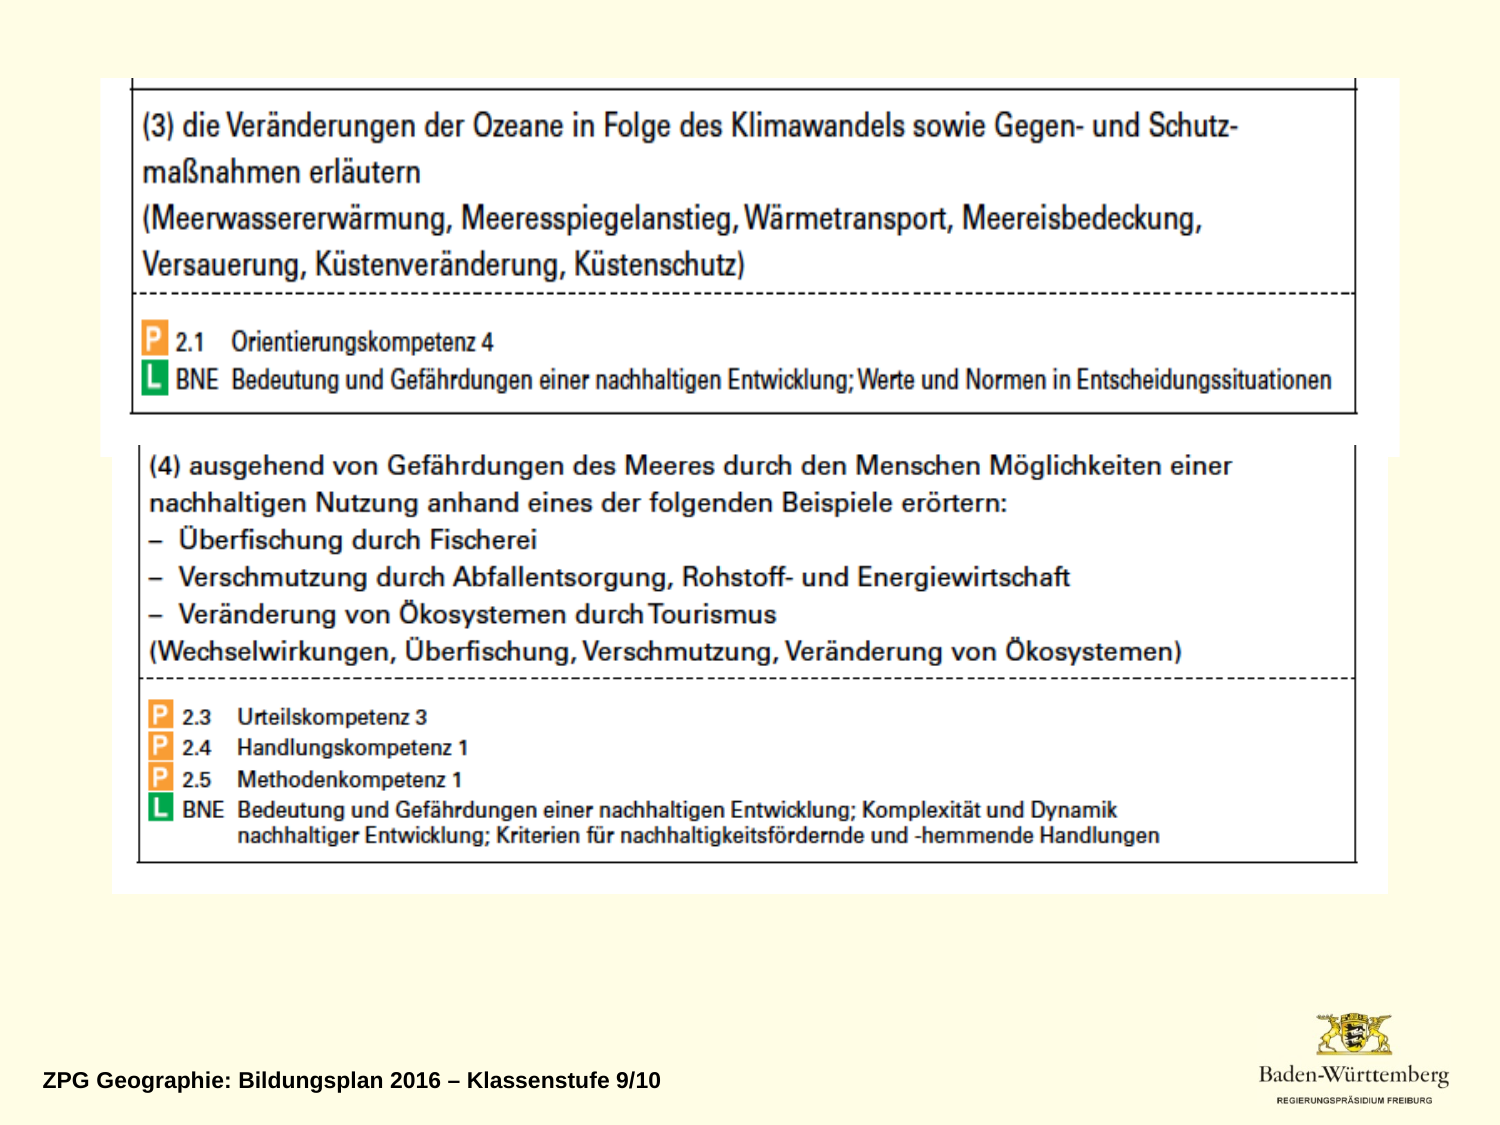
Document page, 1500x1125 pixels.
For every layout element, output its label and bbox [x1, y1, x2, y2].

picture [1257, 1011, 1451, 1106]
picture [100, 77, 1400, 894]
